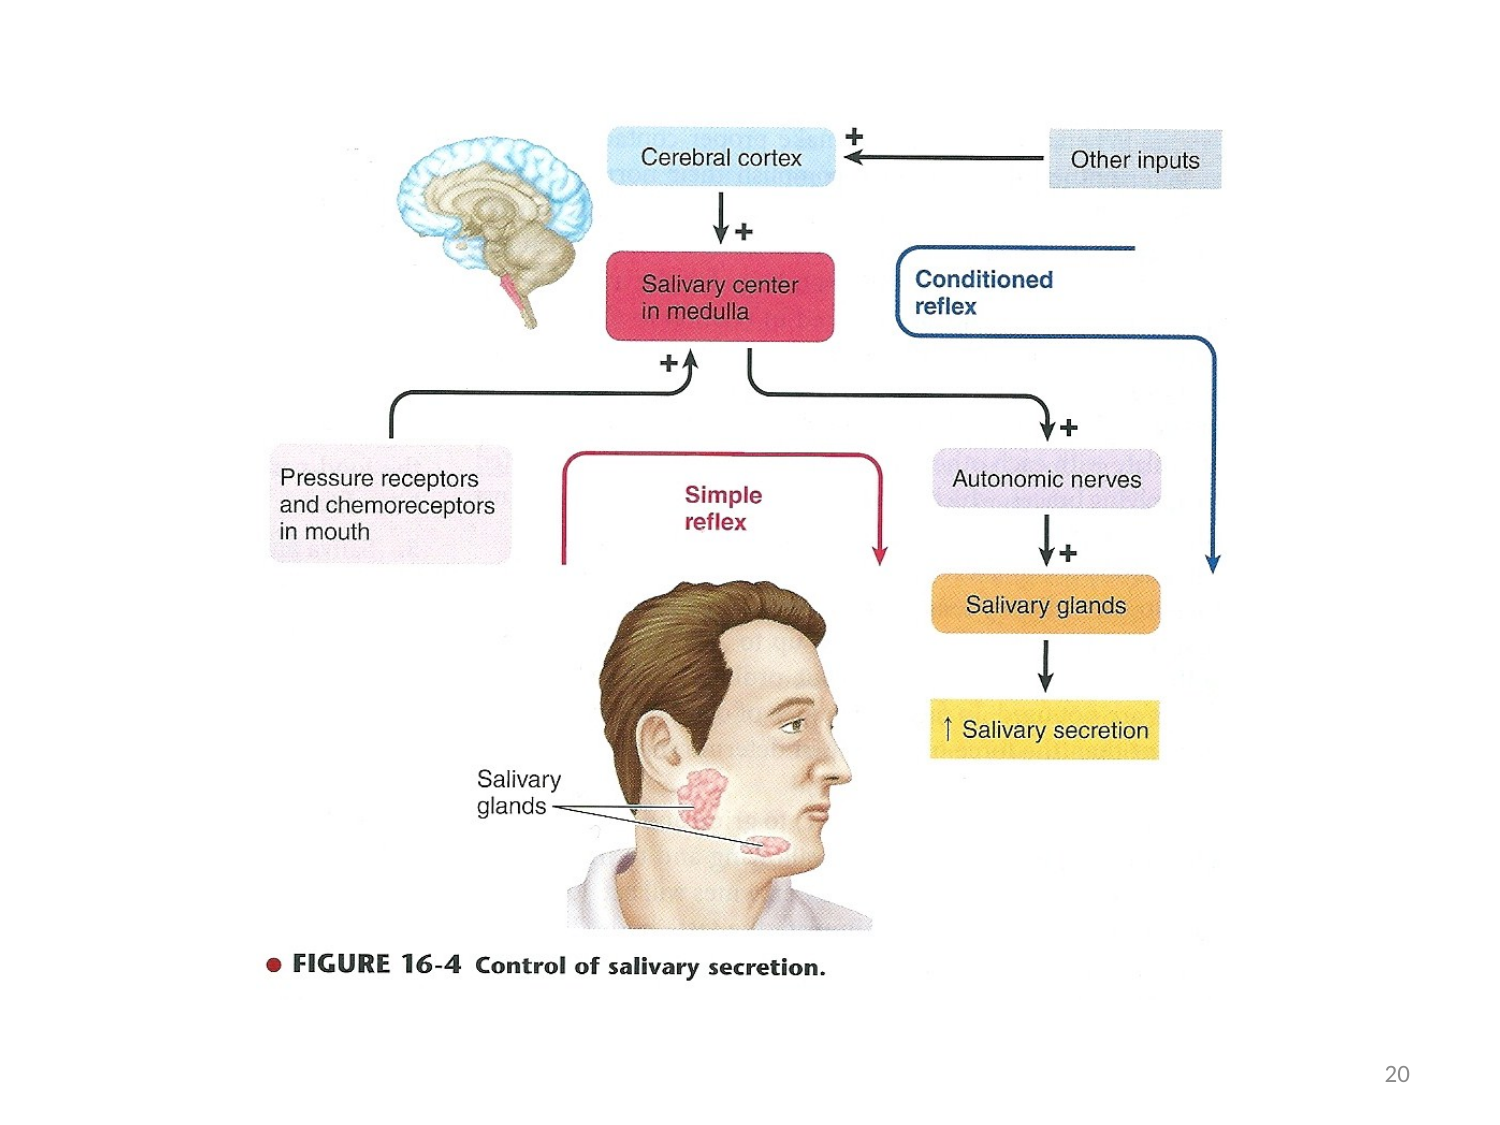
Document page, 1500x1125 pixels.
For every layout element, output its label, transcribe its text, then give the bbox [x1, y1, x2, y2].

picture [256, 112, 1230, 1001]
slide_number 20 [1074, 1042, 1425, 1103]
